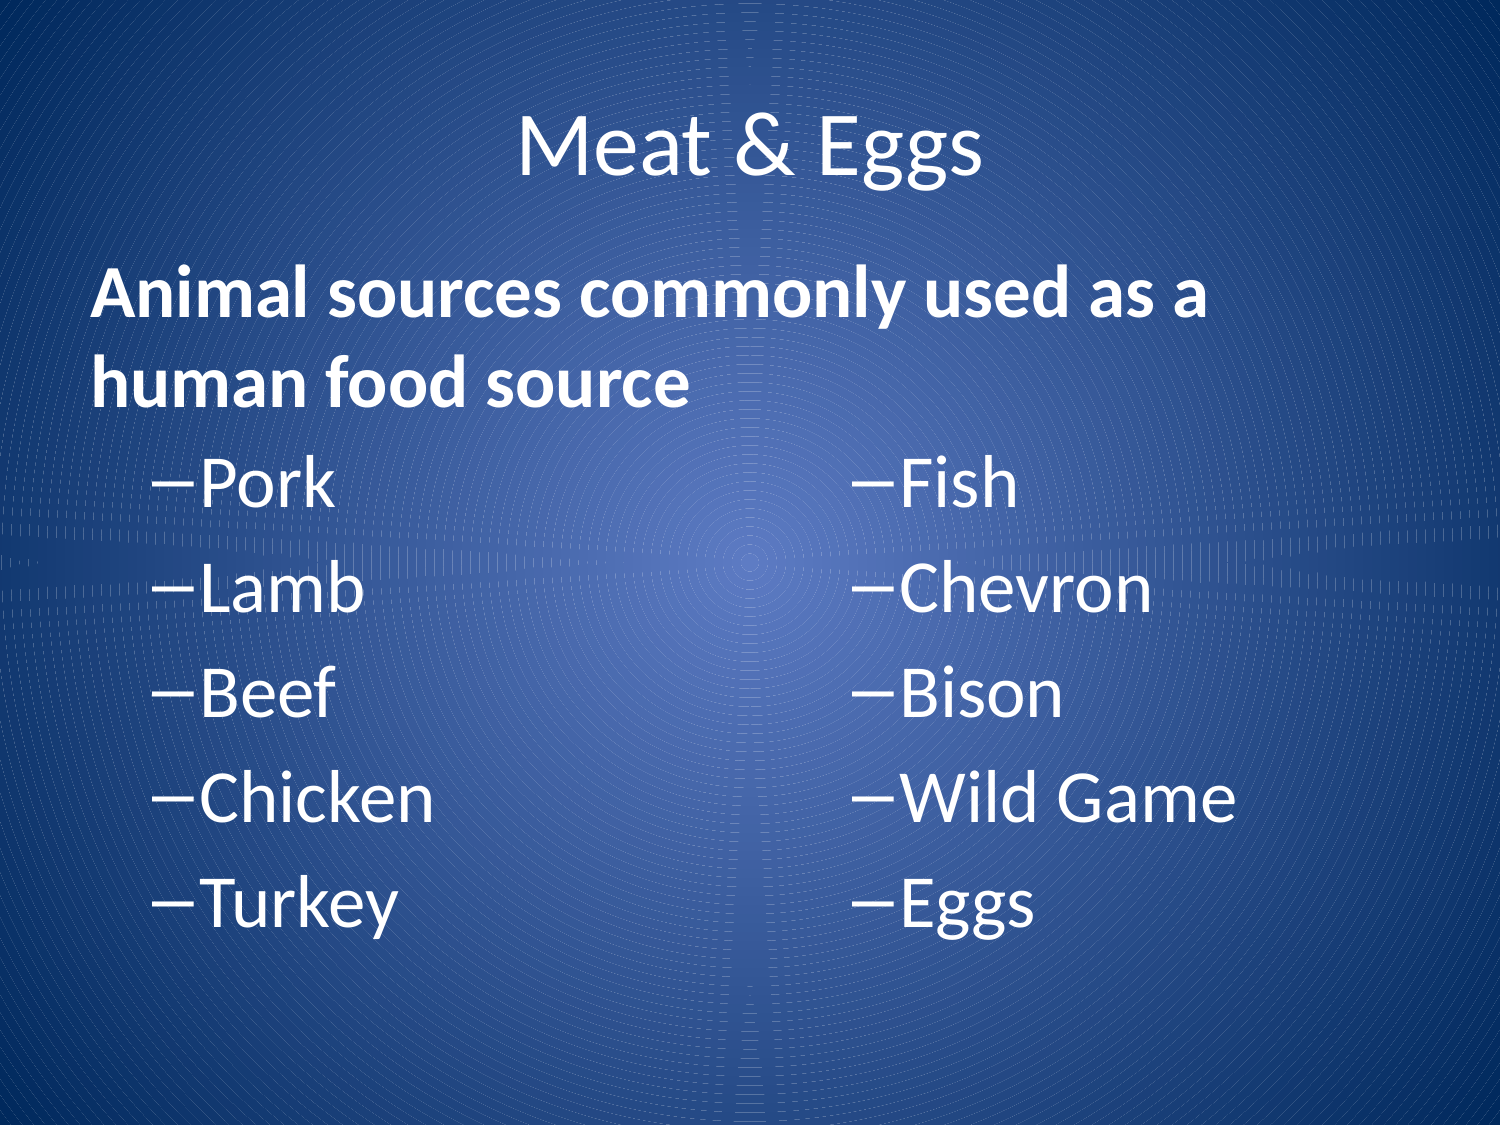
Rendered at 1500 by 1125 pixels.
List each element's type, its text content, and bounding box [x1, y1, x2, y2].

list Fish Chevron Bison Wild Game Eggs [762, 425, 1426, 1074]
list Pork Lamb Beef Chicken Turkey [62, 425, 726, 1074]
list Animal sources commonly used as a human food source [75, 324, 1438, 430]
title Meat & Eggs [75, 45, 1425, 233]
